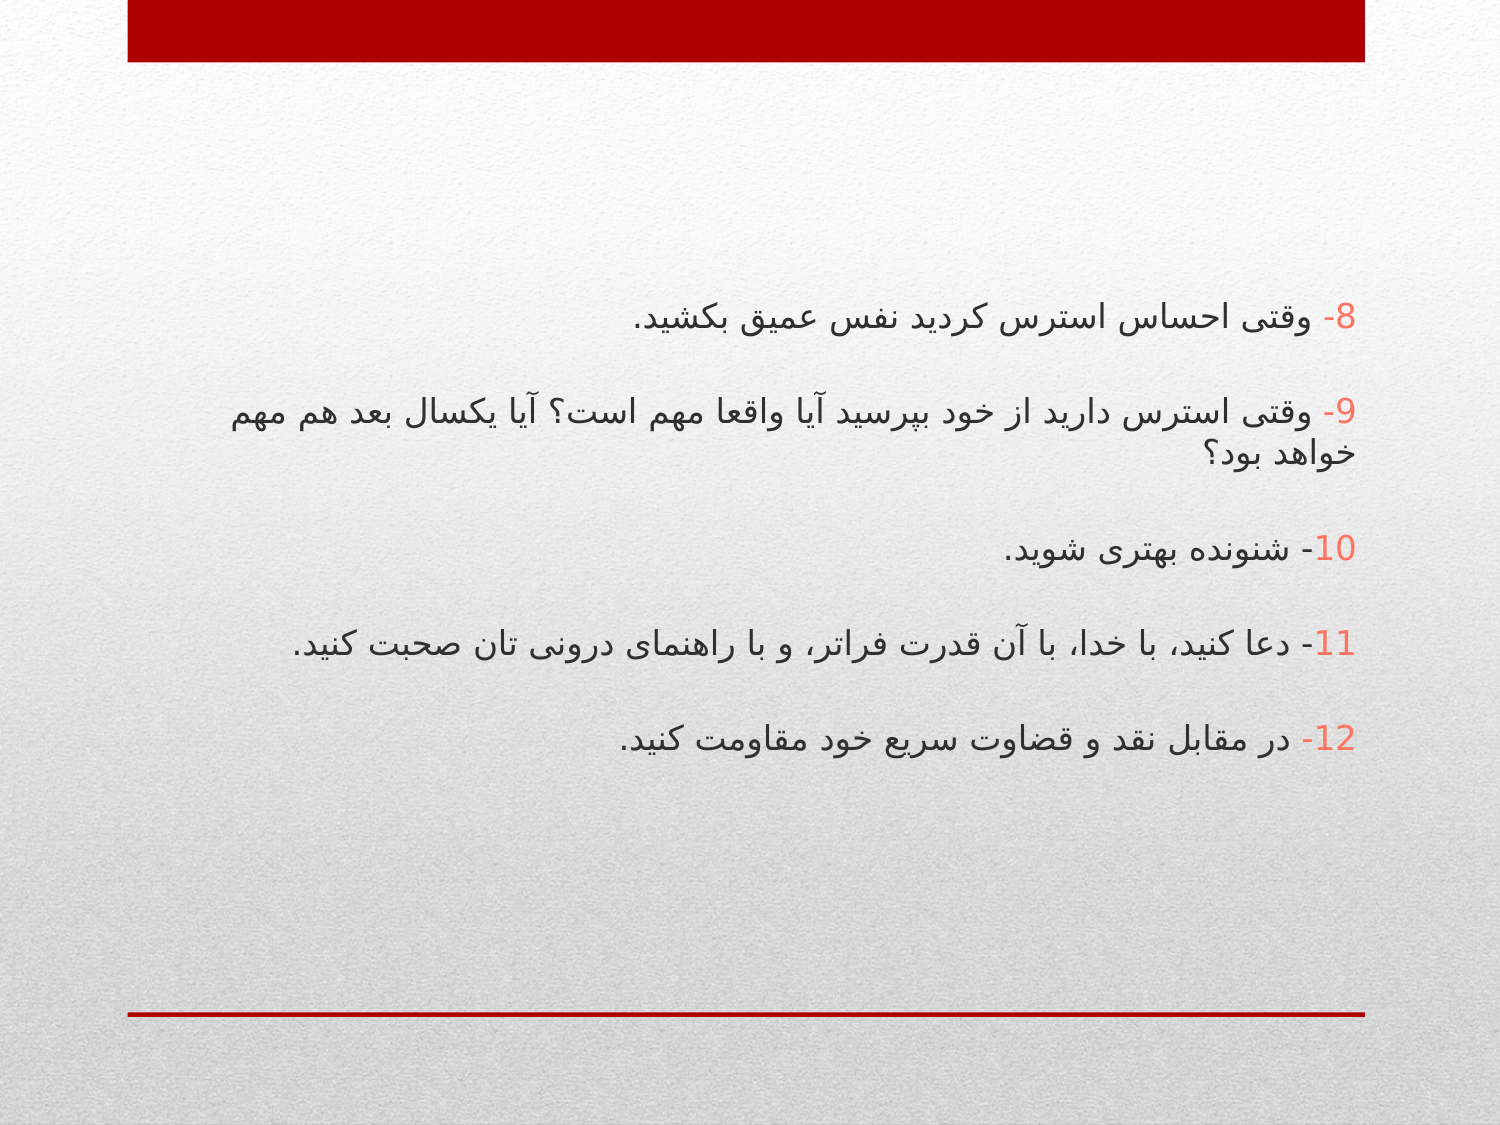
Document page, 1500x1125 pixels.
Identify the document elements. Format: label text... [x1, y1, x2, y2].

list 8- وقتی احساس استرس کردید نفس عمیق بکشید. 9- وقتی استرس دارید از خود بپرسید آیا واقعا مهم است؟ آیا یکسال بعد هم مهم خواهد بود؟ 10- شنونده بهتری شوید. 11- دعا کنید، با خدا، با آن قدرت فراتر، و با راهنمای درونی تان صحبت کنید. 12- در مقابل نقد و قضاوت سریع خود مقاومت کنید. [134, 286, 1372, 765]
